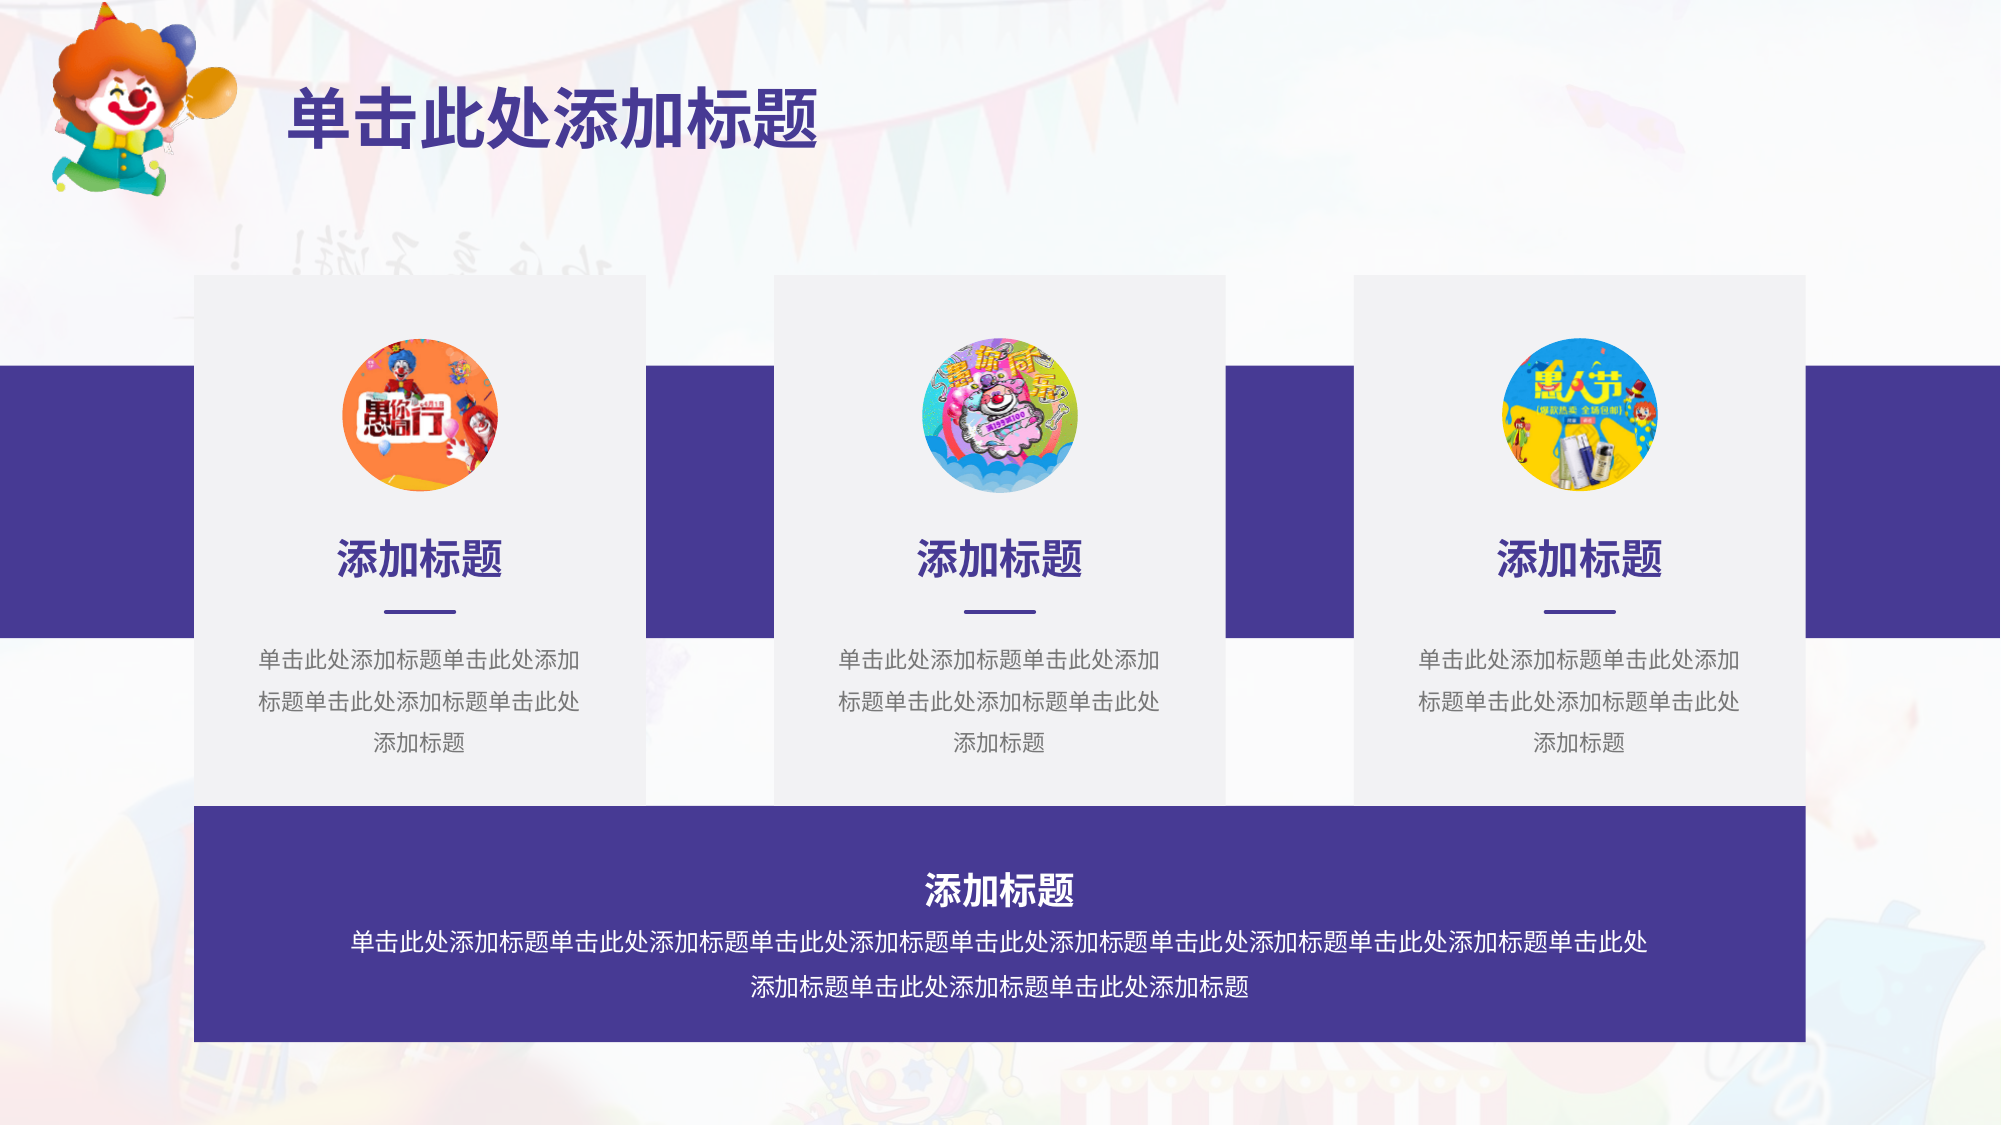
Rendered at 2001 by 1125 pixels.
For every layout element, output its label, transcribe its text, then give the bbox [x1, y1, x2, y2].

text_box [1806, 365, 2000, 639]
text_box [774, 275, 1226, 806]
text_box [1353, 275, 1806, 806]
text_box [194, 275, 646, 806]
text_box [646, 365, 774, 639]
text_box [1226, 365, 1353, 639]
title 单击此处添加标题 [271, 77, 1196, 166]
text_box [193, 805, 1807, 1043]
picture [41, 0, 246, 201]
text_box 添加标题 单击此处添加标题单击此处添加标题单击此处添加标题单击此处添加标题单击此处添加标题单击此处添加标题单击此处添加标题单击此处添加标题单击此处添加标题 [323, 837, 1677, 1010]
text_box [0, 365, 194, 639]
